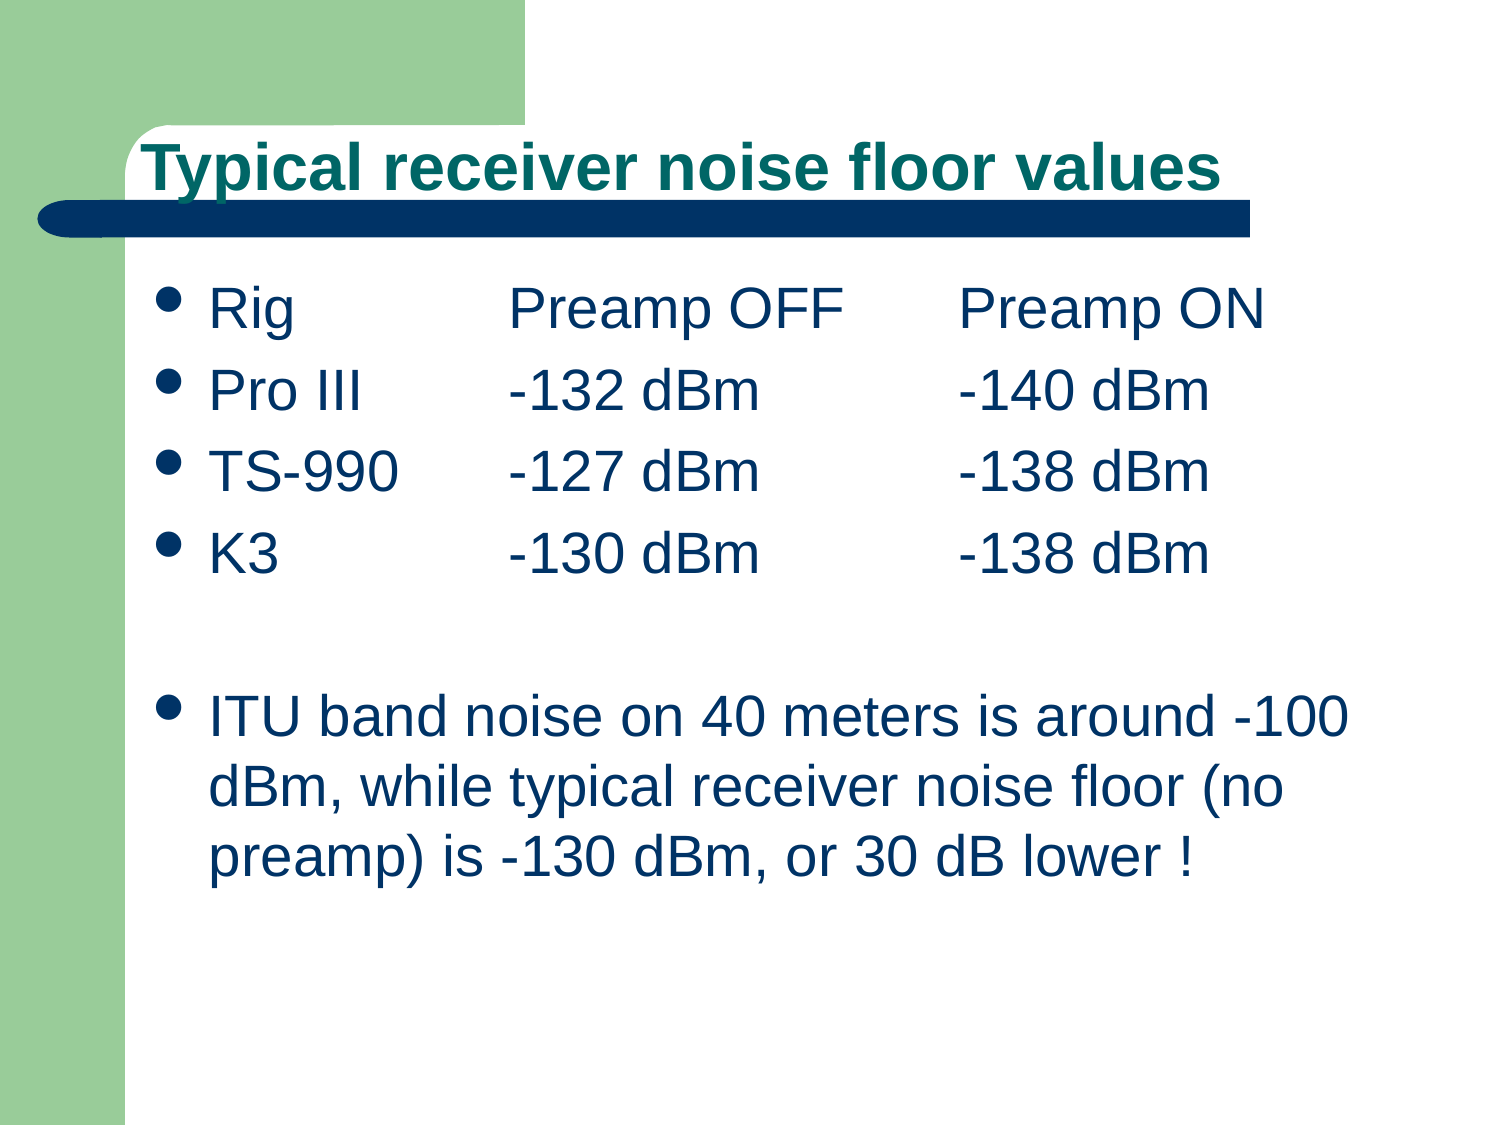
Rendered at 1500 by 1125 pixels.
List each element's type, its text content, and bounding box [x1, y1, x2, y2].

title Typical receiver noise floor values [124, 124, 1426, 213]
list Rig Preamp OFF Preamp ON Pro III -132 dBm -140 dBm TS-990 -127 dBm -138 dBm K3 -130 dBm -138 dBm ITU band noise on 40 meters is around -100 dBm, while typical receiver noise floor (no preamp) is -130 dBm, or 30 dB lower ! [137, 262, 1400, 976]
